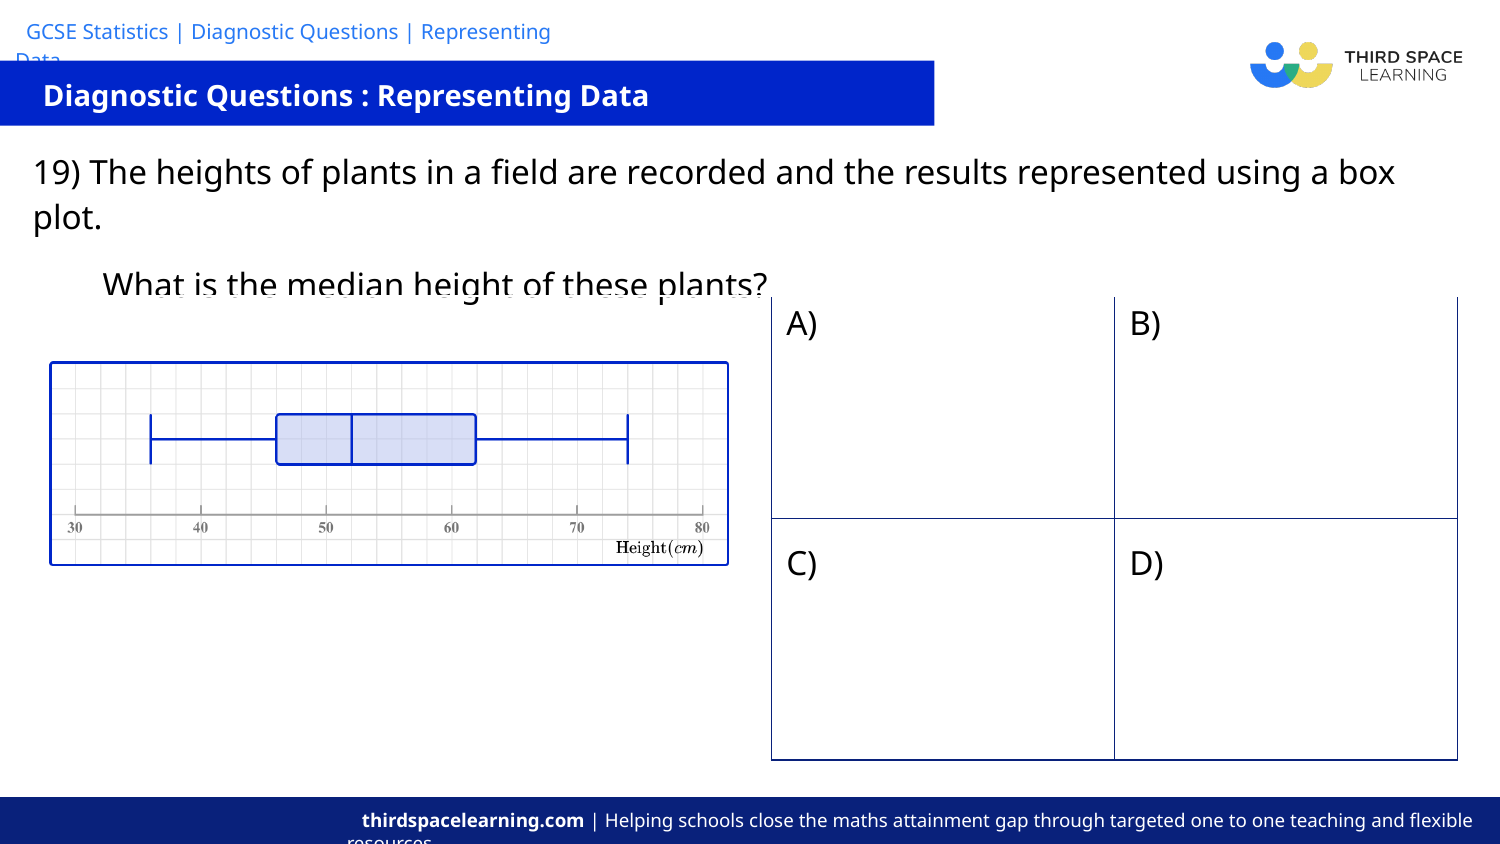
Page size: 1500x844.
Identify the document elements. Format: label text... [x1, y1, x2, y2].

picture [1250, 33, 1465, 99]
text_box Diagnostic Questions : Representing Data [27, 61, 778, 127]
picture [49, 360, 729, 566]
table_header 19) The heights of plants in a field are recorded and the results represented using a box plot. What is the median height of these plants? [19, 142, 1474, 295]
